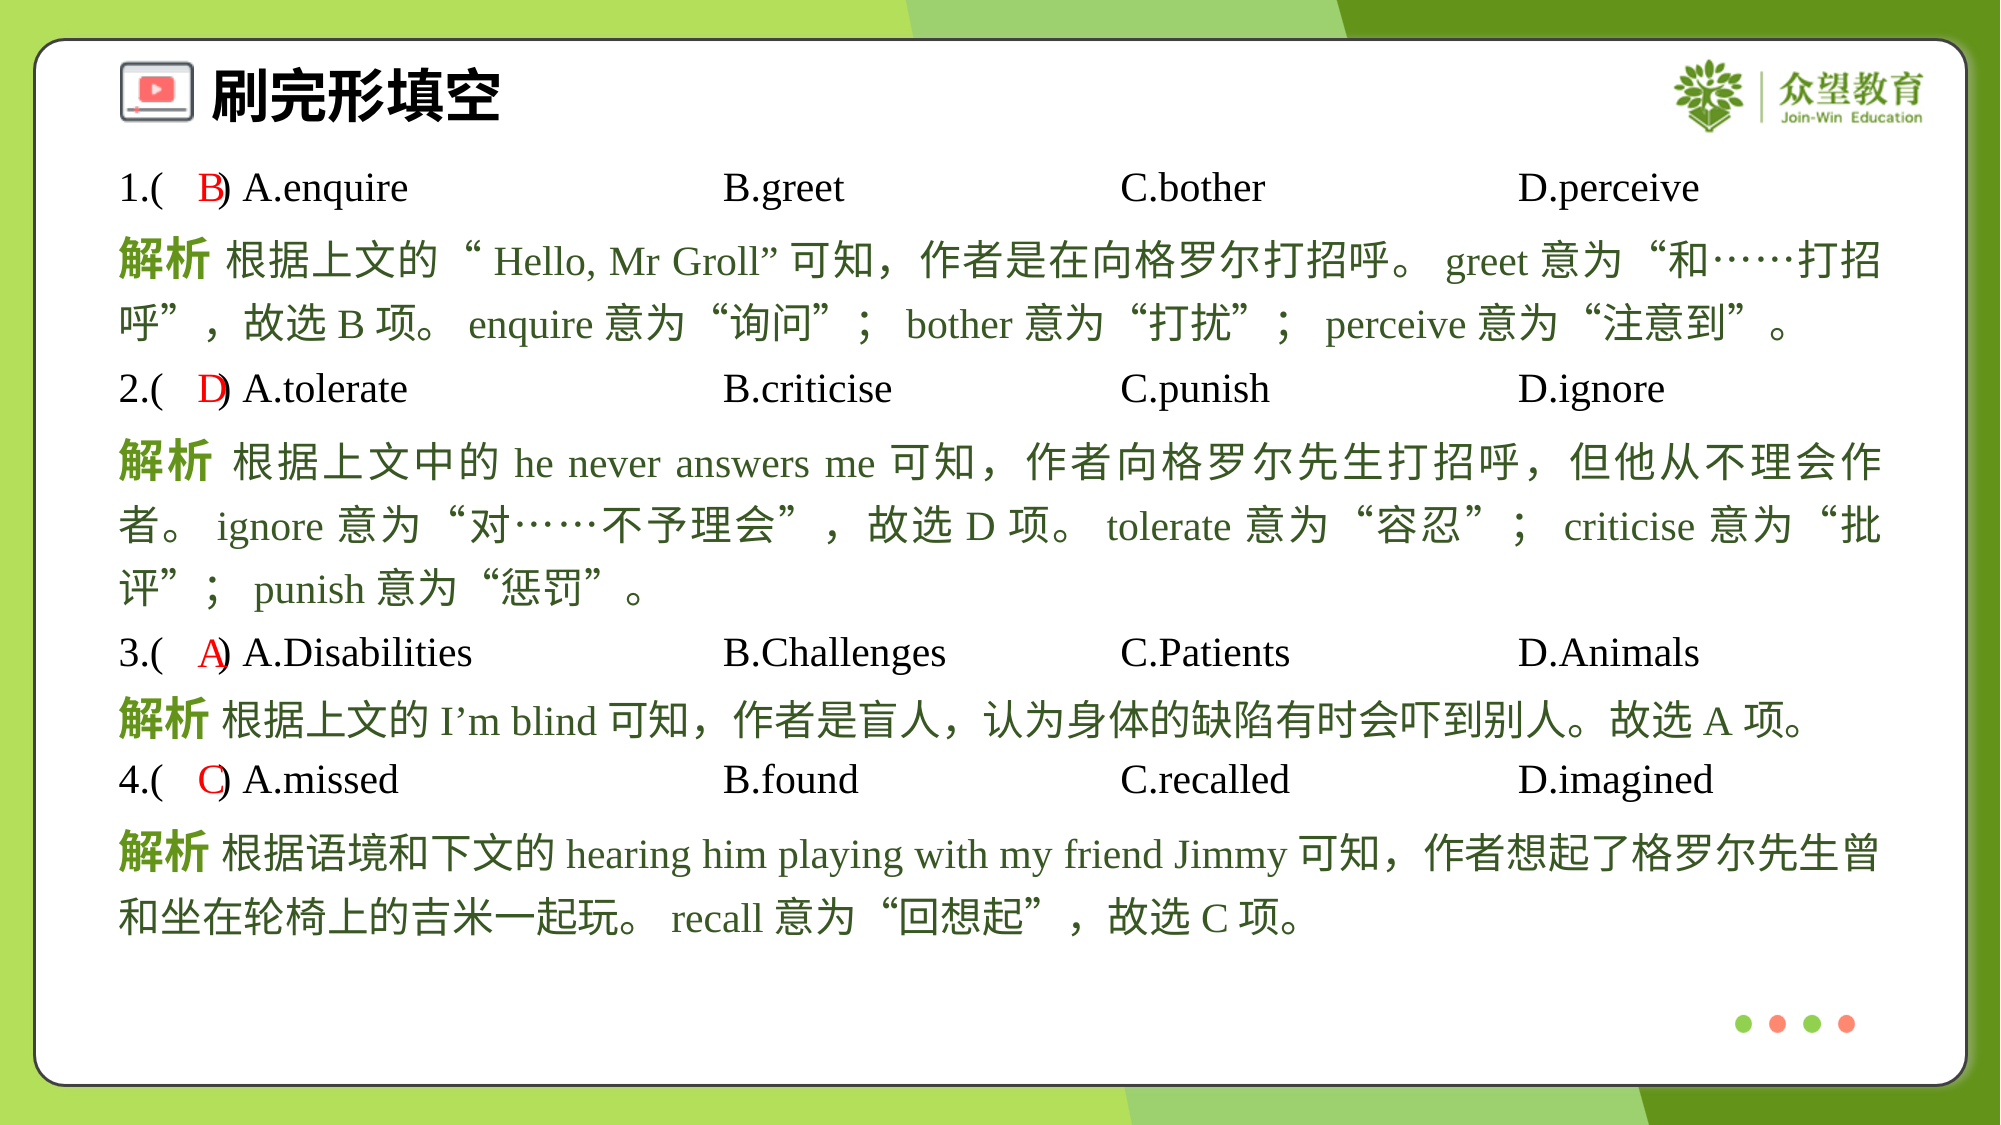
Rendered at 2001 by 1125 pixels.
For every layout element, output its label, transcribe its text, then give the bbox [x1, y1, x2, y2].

text_box 4.( ) A.missed B.found C.recalled D.imagined [231, 739, 1883, 797]
text_box 1.( ) A.enquire B.greet C.bother D.perceive [118, 146, 192, 204]
text_box 2.( ) A.tolerate B.criticise C.punish D.ignore [118, 348, 192, 406]
text_box B [192, 146, 231, 205]
text_box 解析 根据上文的I’m blind可知，作者是盲人，认为身体的缺陷有时会吓到别人。故选A项。 [118, 675, 1883, 738]
text_box C [192, 739, 231, 798]
picture [0, 0, 2000, 1125]
text_box 解析 根据语境和下文的hearing him playing with my friend Jimmy可知，作者想起了格罗尔先生曾和坐在轮椅上的吉米一起玩。recall意为“回想起”，故选C项。 [118, 809, 1883, 936]
text_box D [192, 348, 233, 406]
text_box 1.( ) A.enquire B.greet C.bother D.perceive [231, 146, 1883, 204]
text_box 3.( ) A.Disabilities B.Challenges C.Patients D.Animals [118, 612, 192, 670]
text_box 解析 根据上文中的he never answers me可知，作者向格罗尔先生打招呼，但他从不理会作者。ignore意为“对……不予理会”，故选D项。tolerate意为“容忍”；criticise意为“批评”；punish意为“惩罚”。 [118, 417, 1883, 607]
text_box 解析 根据上文的“Hello, Mr Groll”可知，作者是在向格罗尔打招呼。greet意为“和……打招呼”，故选B项。enquire意为“询问”；bother意为“打扰”；perceive意为“注意到”。 [118, 215, 1883, 343]
text_box 3.( ) A.Disabilities B.Challenges C.Patients D.Animals [233, 612, 1883, 670]
text_box 2.( ) A.tolerate B.criticise C.punish D.ignore [233, 348, 1883, 406]
text_box A [192, 612, 233, 671]
text_box 4.( ) A.missed B.found C.recalled D.imagined [118, 739, 192, 797]
